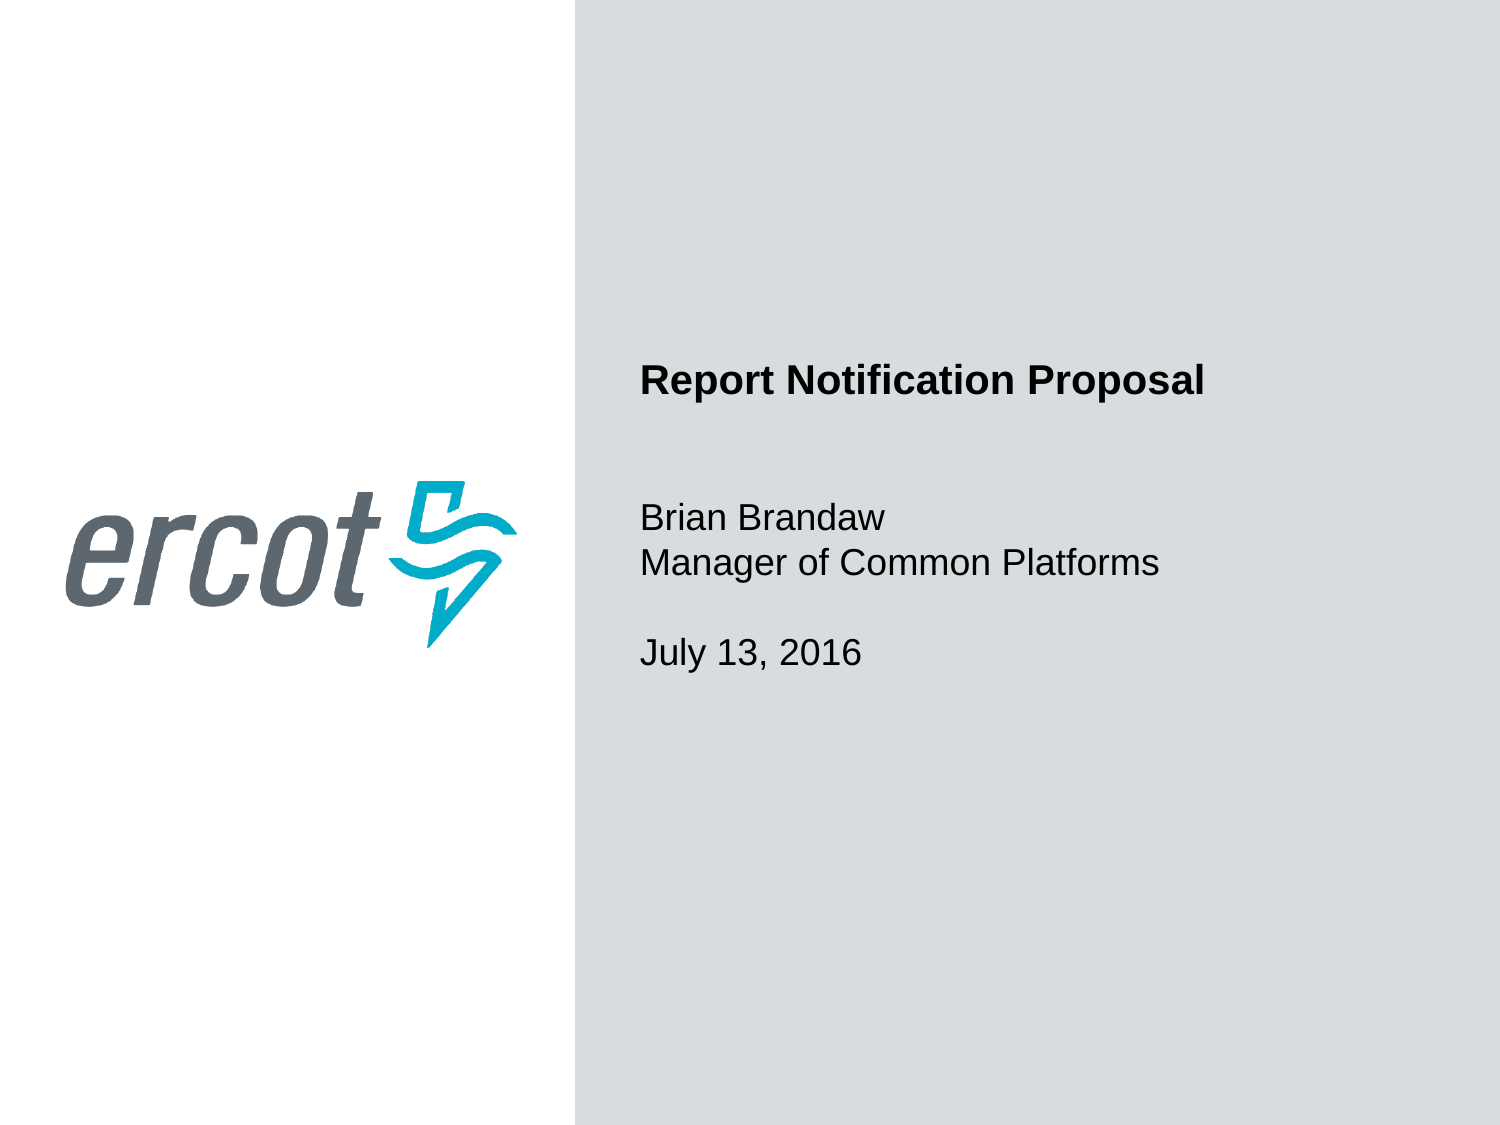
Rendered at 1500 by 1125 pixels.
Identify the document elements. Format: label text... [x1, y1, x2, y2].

text_box Report Notification Proposal Brian Brandaw Manager of Common Platforms July 13, 2016 [624, 345, 1475, 681]
picture [56, 471, 525, 654]
